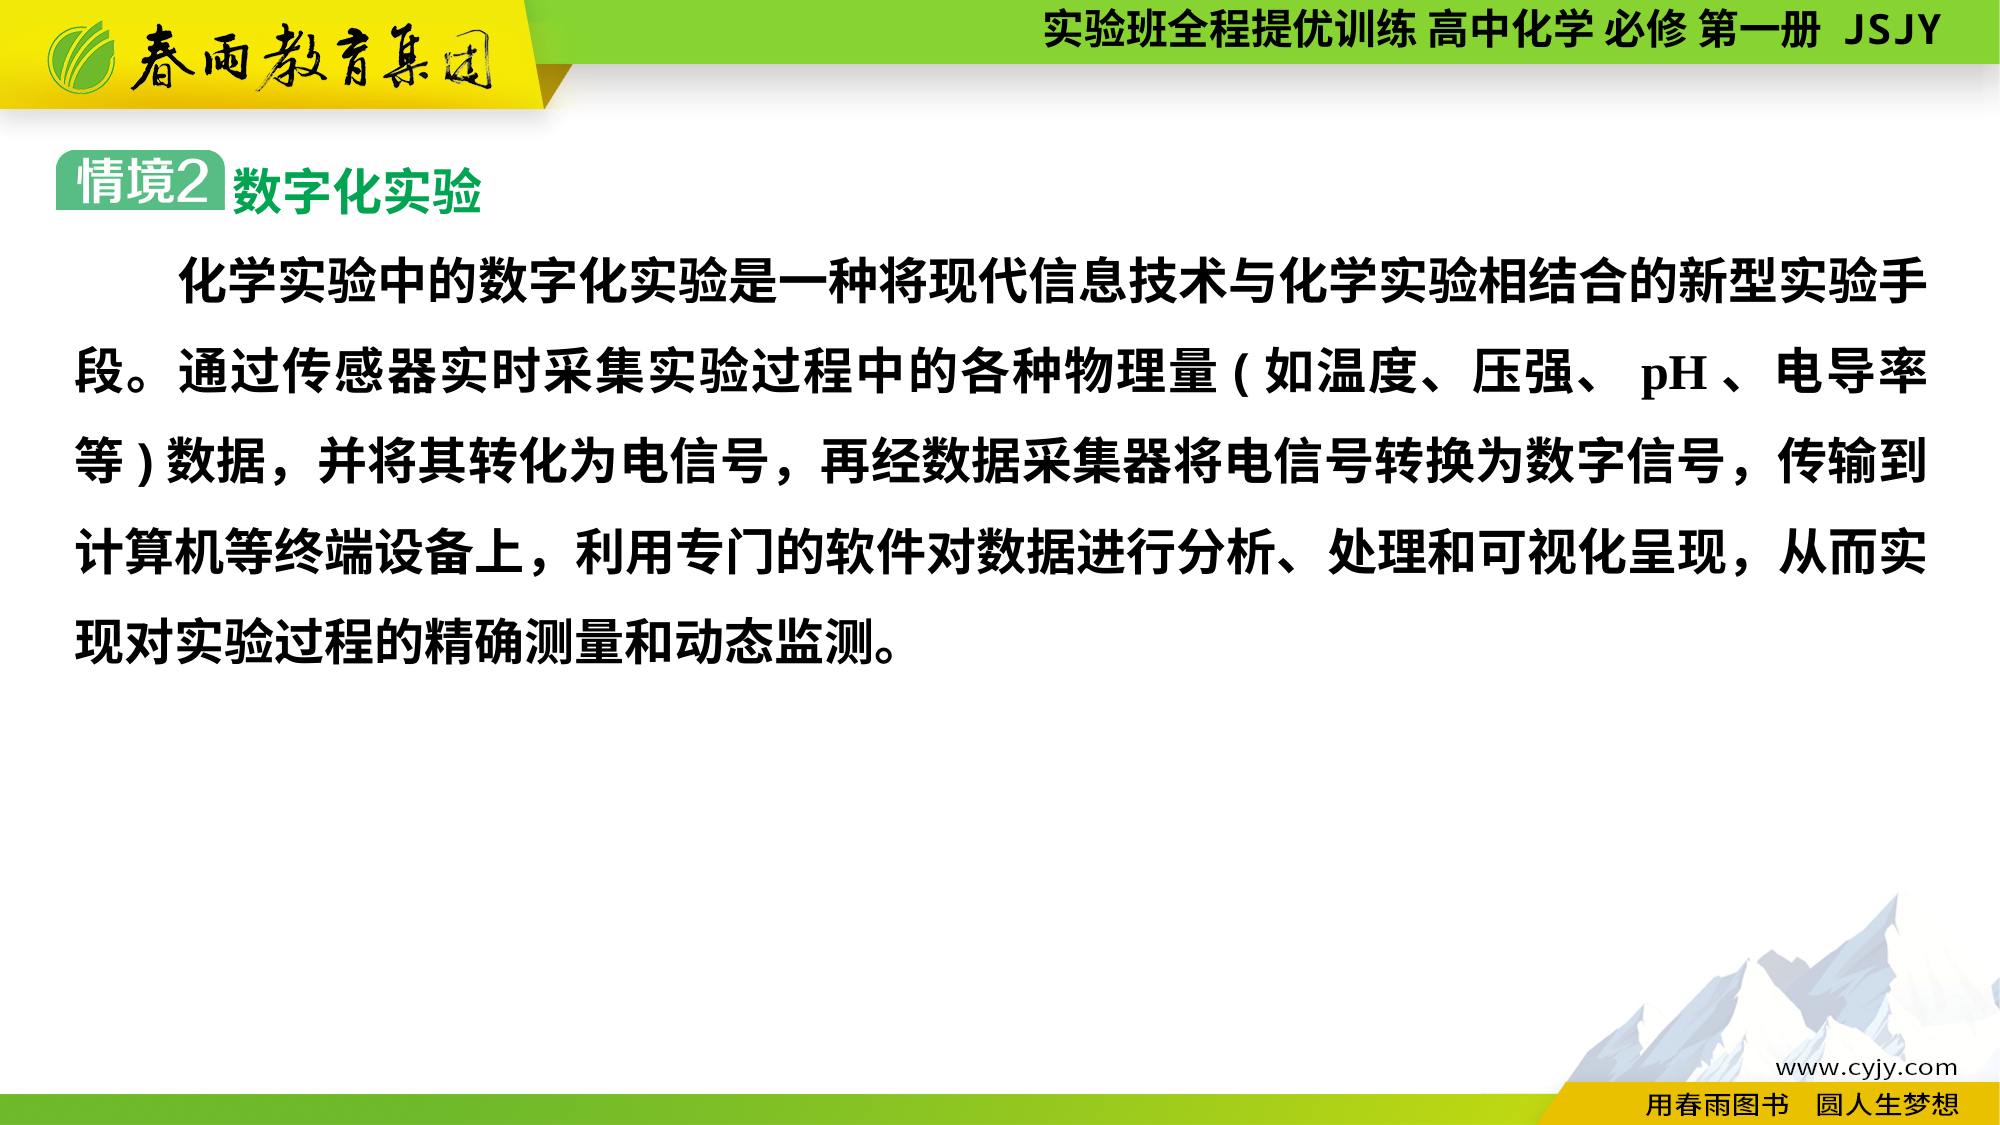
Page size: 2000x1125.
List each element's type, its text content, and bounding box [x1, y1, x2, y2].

picture [0, 0, 2000, 1125]
list 数字化实验 化学实验中的数字化实验是一种将现代信息技术与化学实验相结合的新型实验手段。通过传感器实时采集实验过程中的各种物理量(如温度、压强、pH、电导率等)数据，并将其转化为电信号，再经数据采集器将电信号转换为数字信号，传输到计算机等终端设备上，利用专门的软件对数据进行分析、处理和可视化呈现，从而实现对实验过程的精确测量和动态监测。 [59, 122, 1944, 683]
